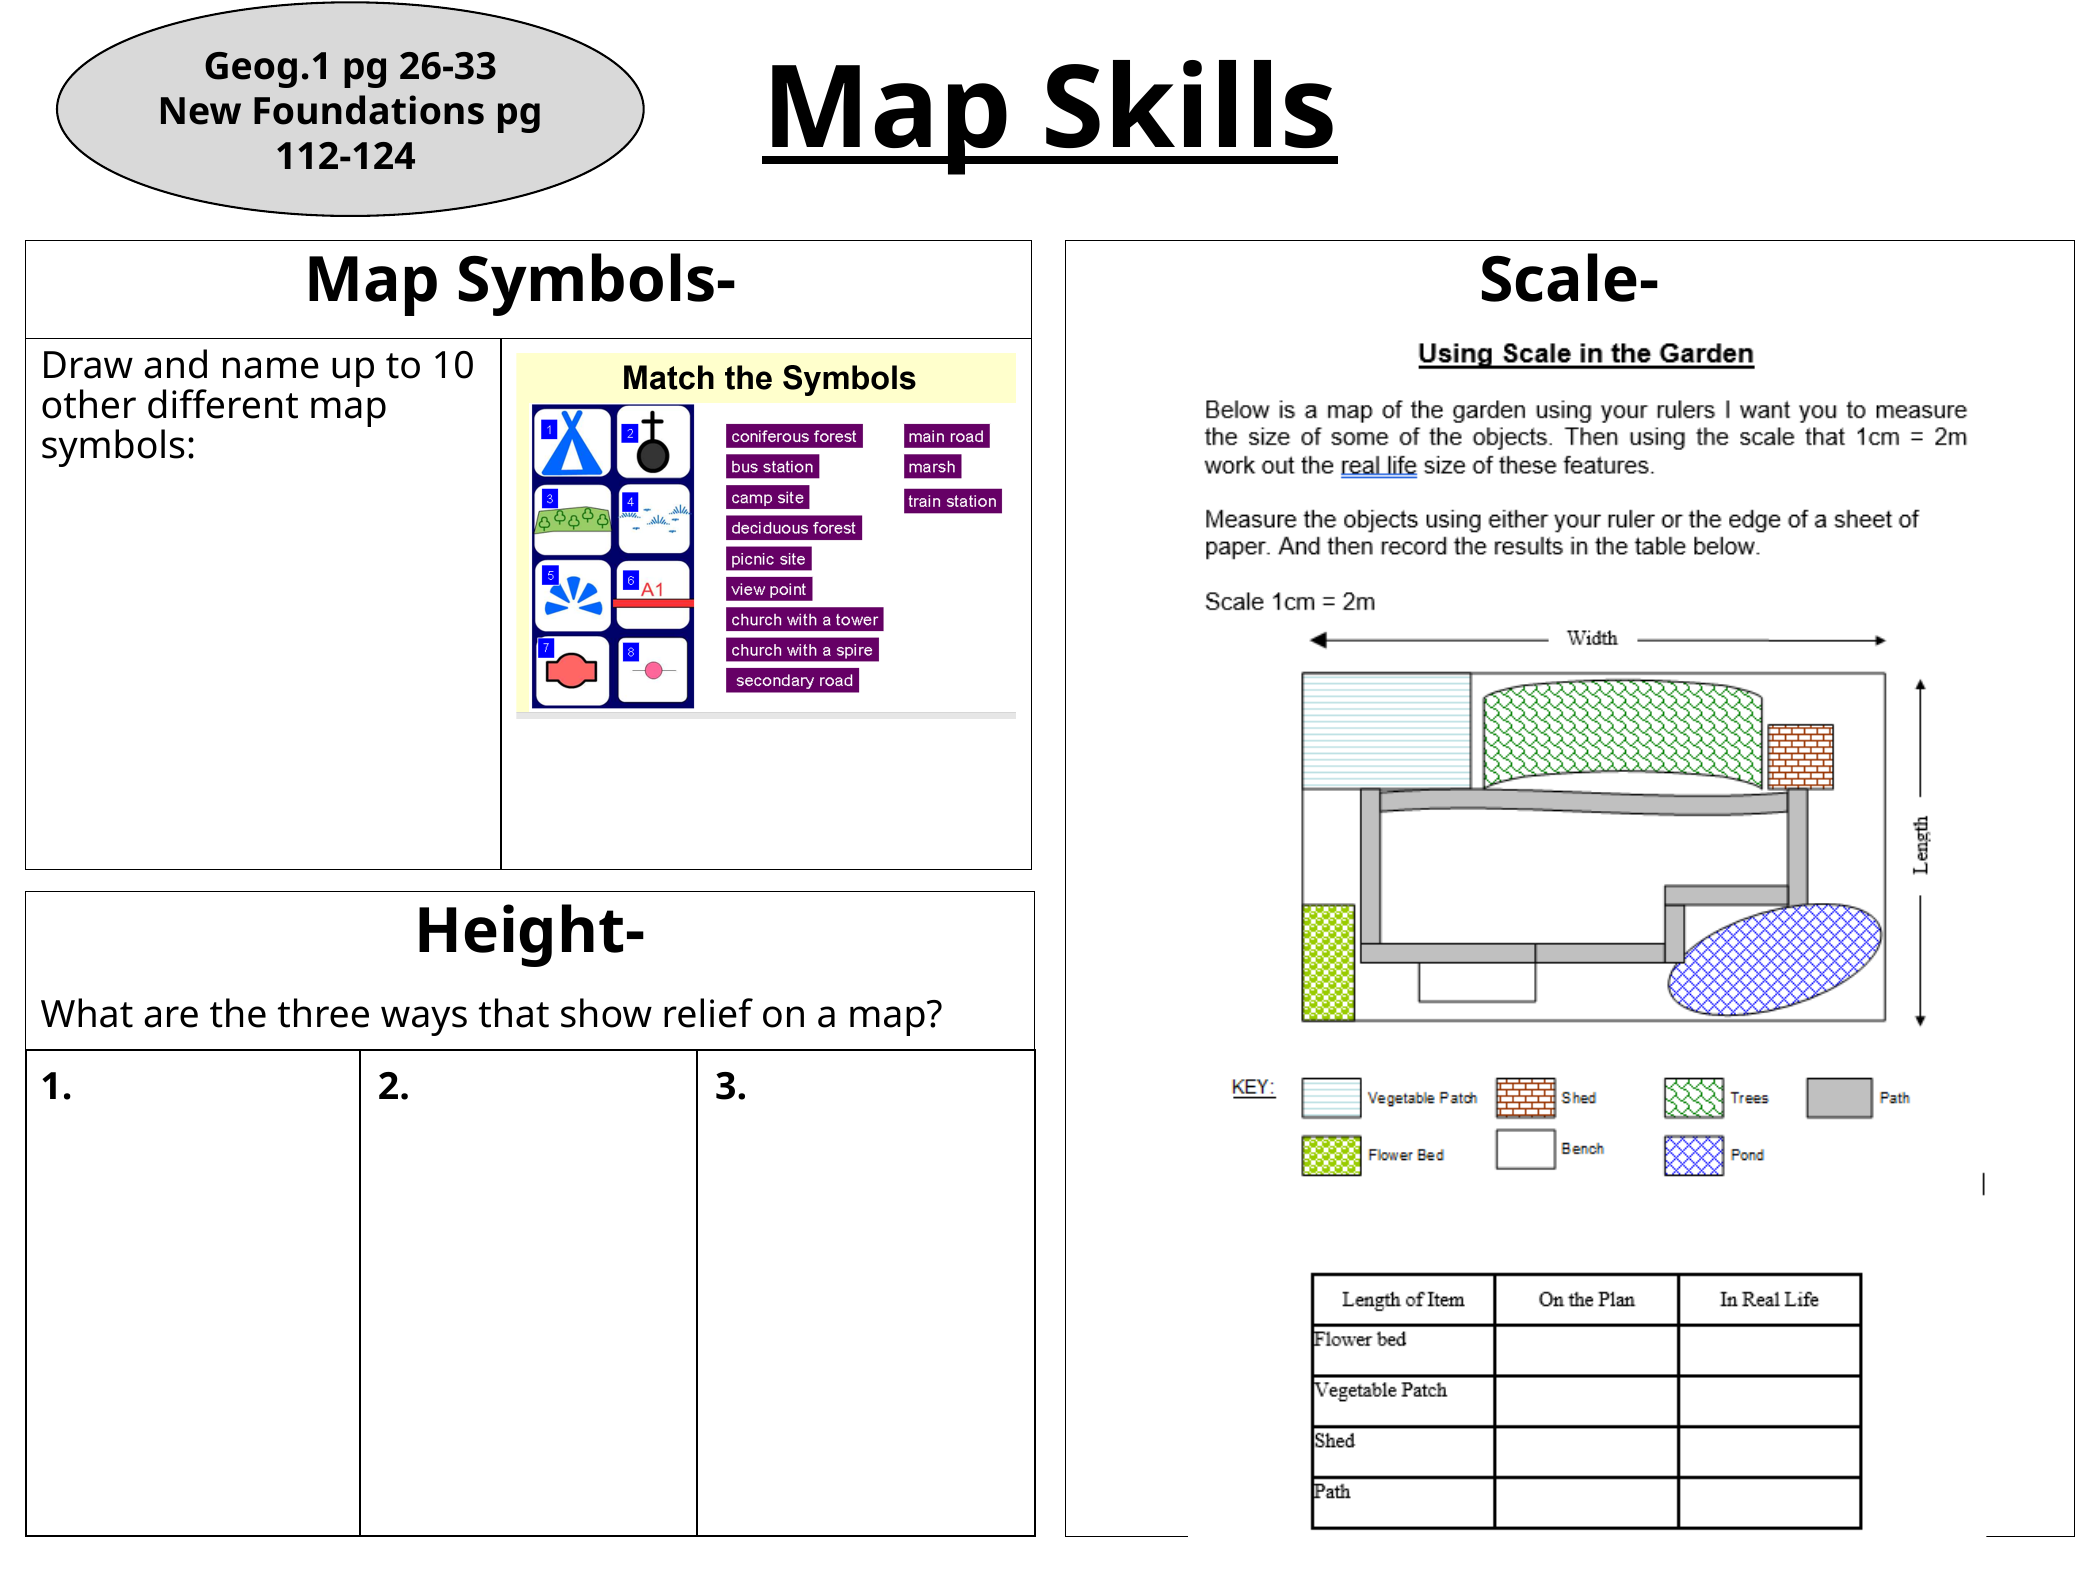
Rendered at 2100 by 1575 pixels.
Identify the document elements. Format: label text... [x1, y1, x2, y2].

text_box Draw and name up to 10 other different map symbols: [25, 338, 501, 870]
text_box Scale- [1065, 240, 2075, 1537]
text_box Map Symbols- [25, 240, 1032, 338]
picture [1188, 323, 1987, 1537]
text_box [25, 891, 1035, 1537]
text_box Map Skills [575, 38, 1943, 180]
text_box Geog.1 pg 26-33 New Foundations pg 112-124 [55, 1, 645, 217]
picture [516, 353, 1017, 719]
text_box [501, 338, 1032, 870]
